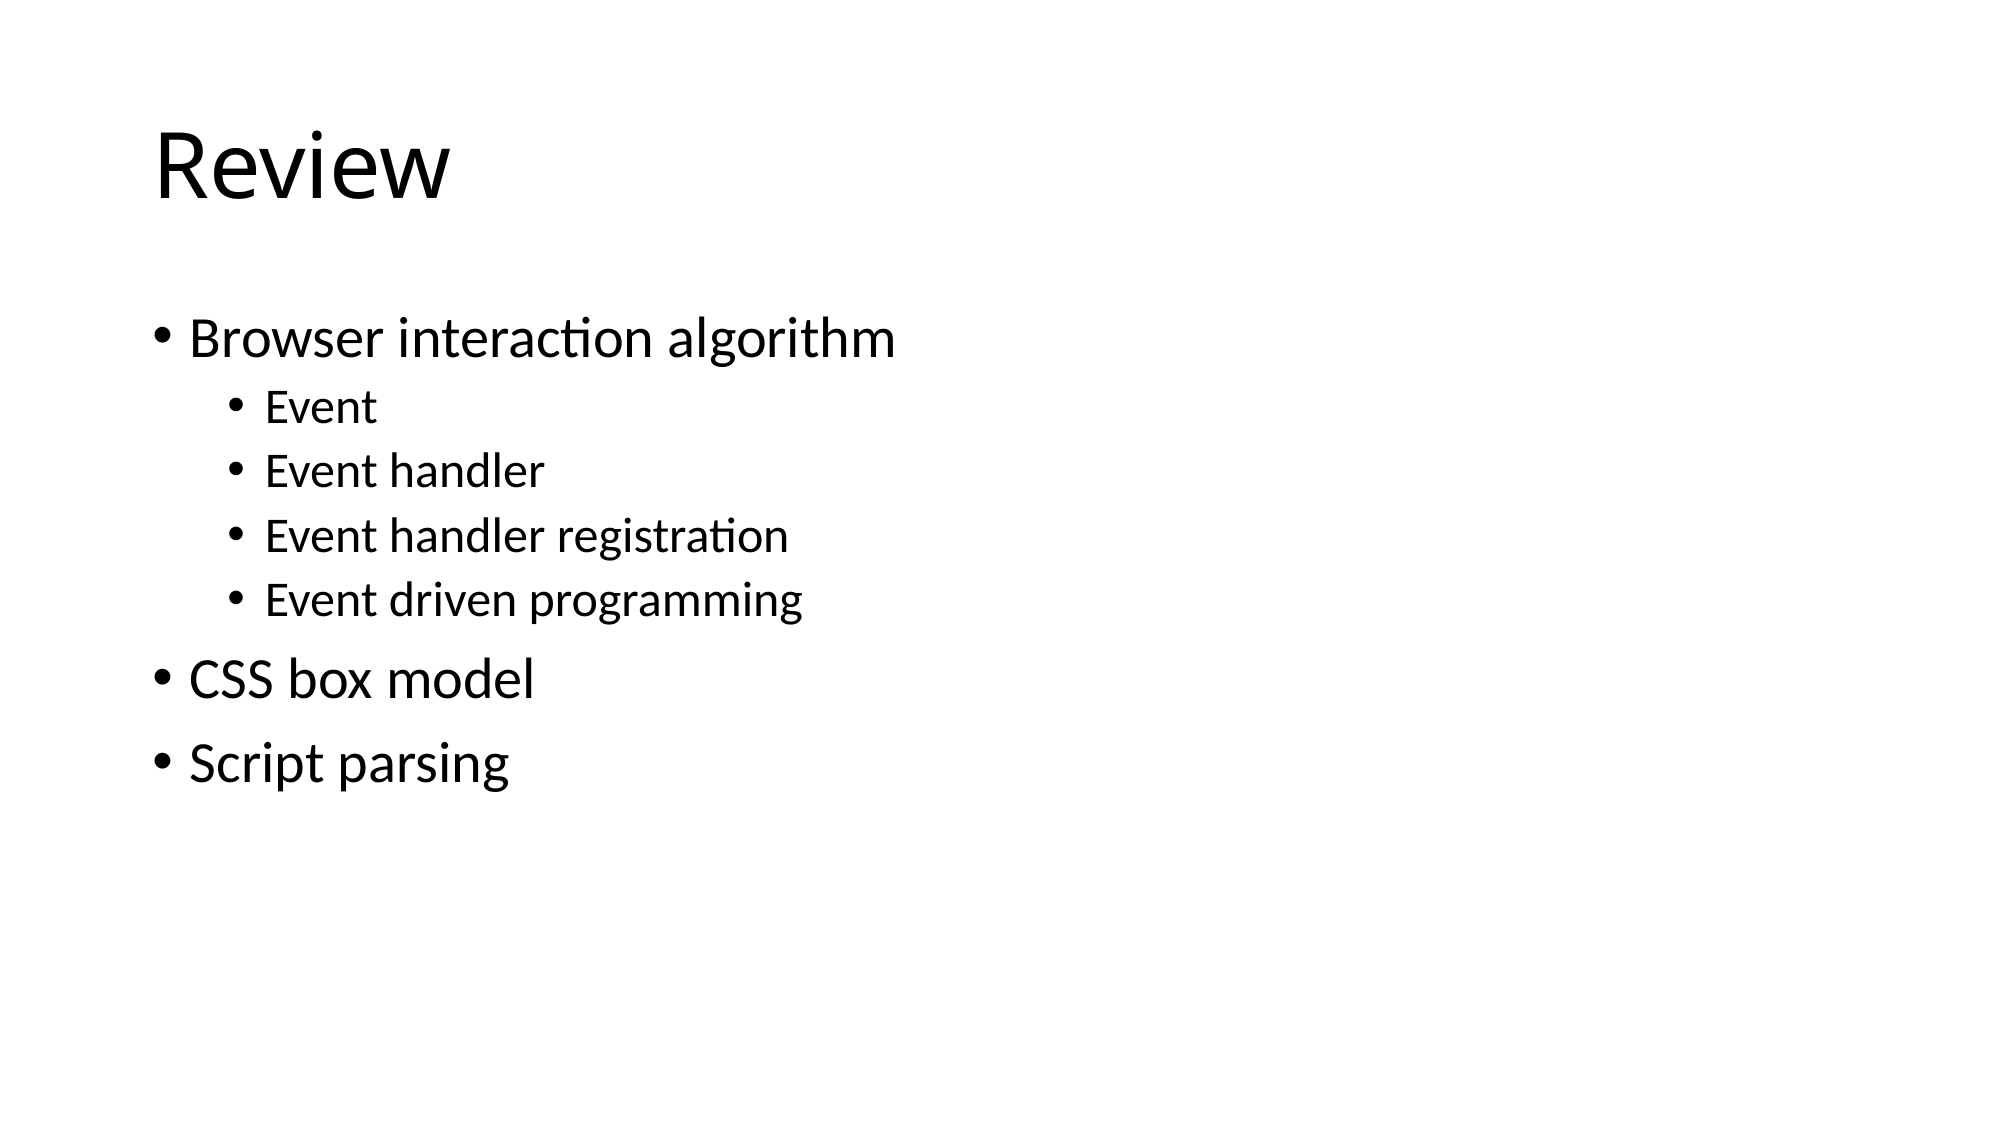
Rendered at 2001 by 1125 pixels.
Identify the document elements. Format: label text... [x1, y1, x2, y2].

list Browser interaction algorithm Event Event handler Event handler registration Event driven programming CSS box model Script parsing [137, 299, 1863, 1014]
title Review [137, 59, 1863, 278]
